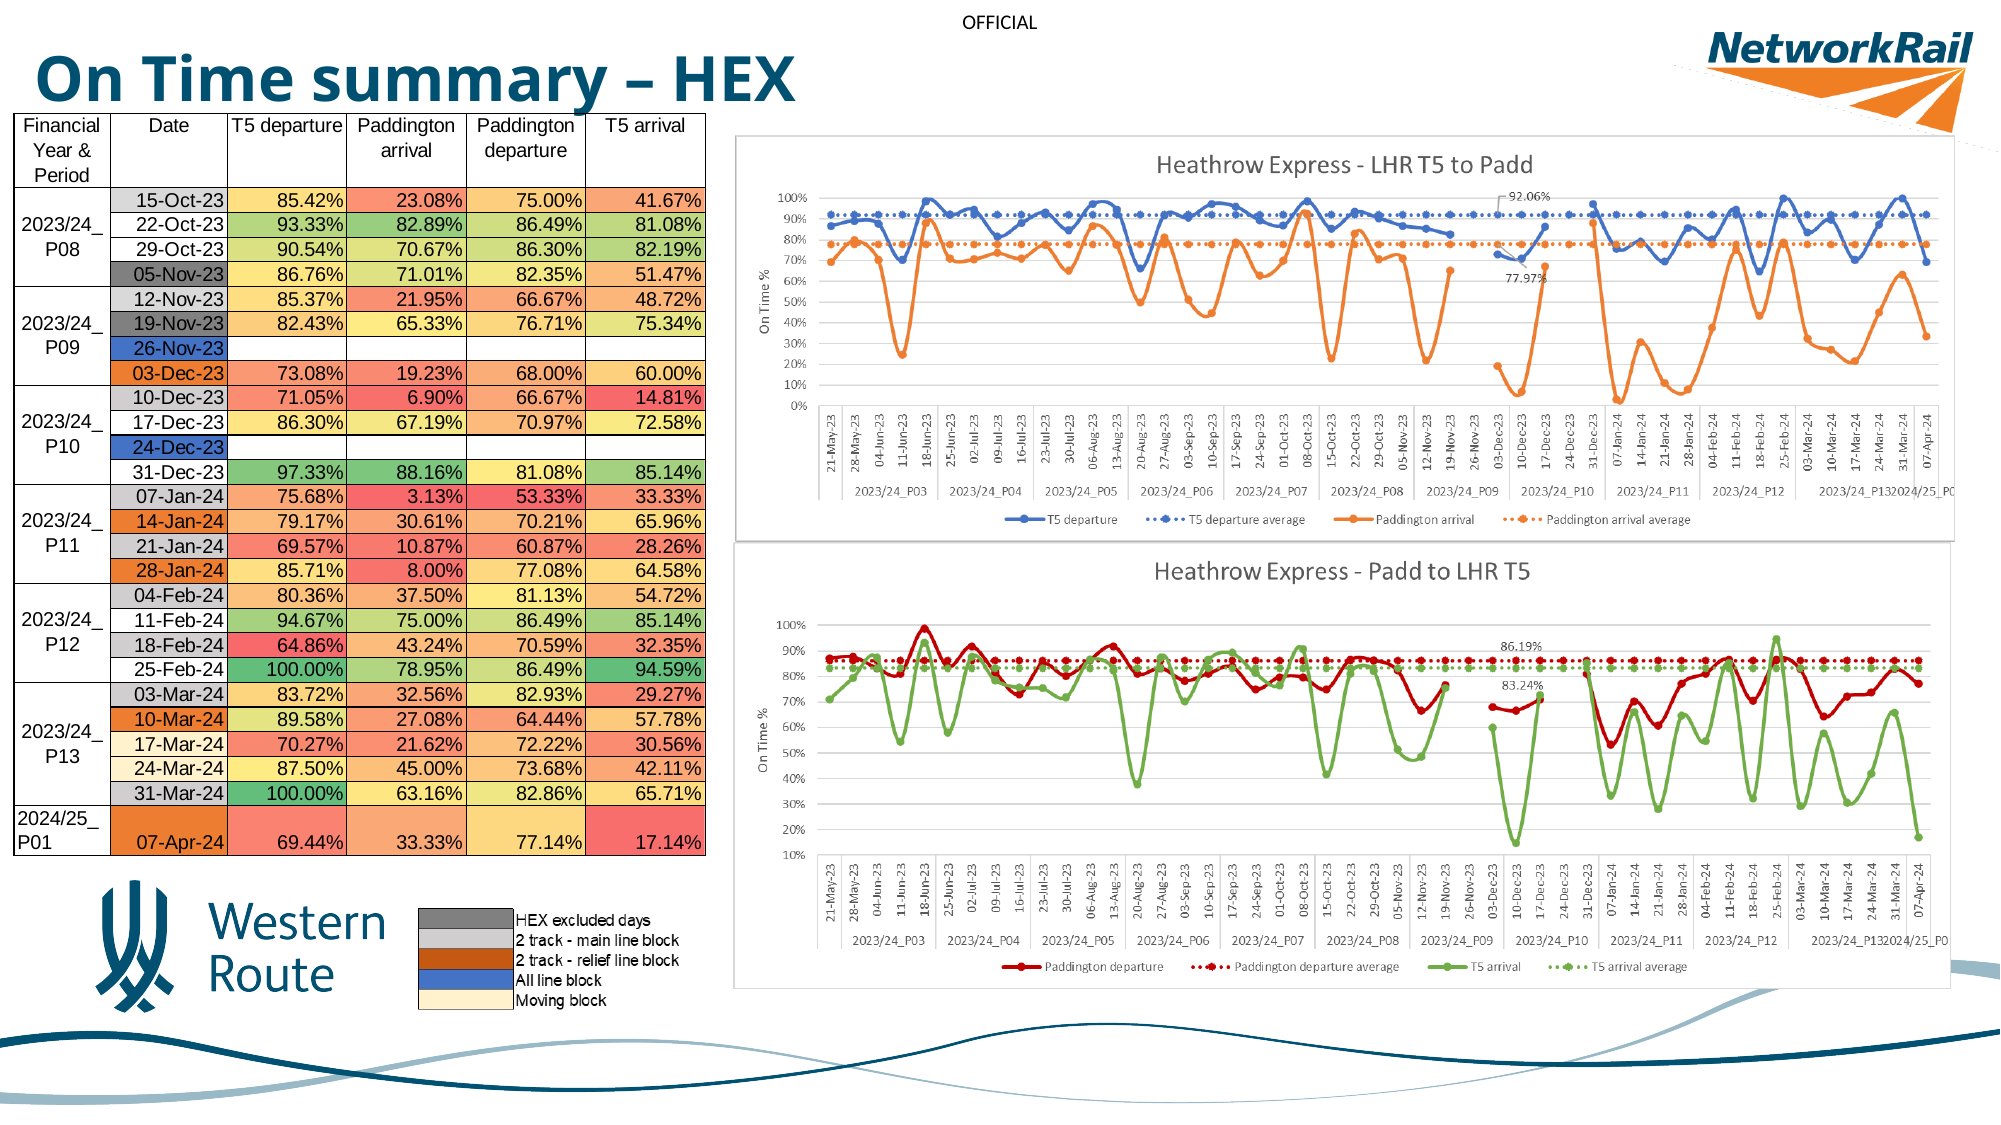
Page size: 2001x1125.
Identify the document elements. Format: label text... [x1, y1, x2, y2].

picture [0, 2, 2000, 1087]
title On Time summary – HEX [34, 47, 1842, 152]
picture [0, 1026, 2000, 1125]
picture [13, 112, 706, 856]
